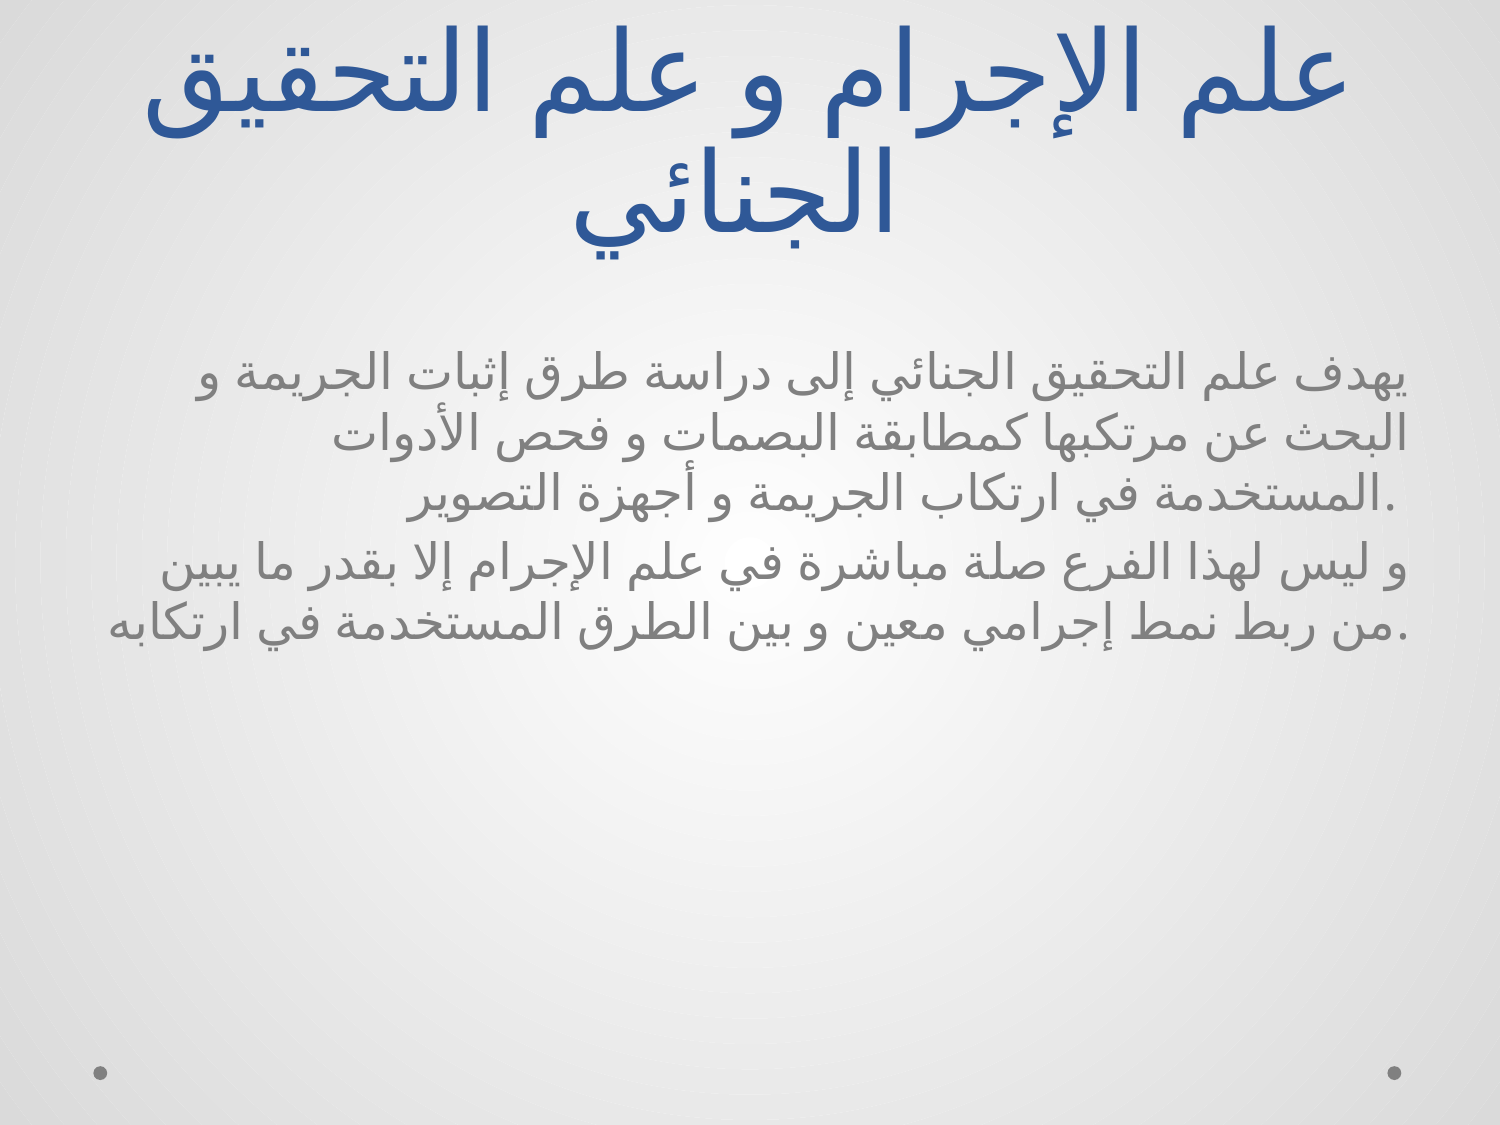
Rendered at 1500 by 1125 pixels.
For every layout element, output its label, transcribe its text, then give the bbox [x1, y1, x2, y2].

title علم الإجرام و علم التحقيق الجنائي [75, 0, 1425, 262]
list يهدف علم التحقيق الجنائي إلى دراسة طرق إثبات الجريمة و البحث عن مرتكبها كمطابقة البصمات و فحص الأدوات المستخدمة في ارتكاب الجريمة و أجهزة التصوير. و ليس لهذا الفرع صلة مباشرة في علم الإجرام إلا بقدر ما يبين من ربط نمط إجرامي معين و بين الطرق المستخدمة في ارتكابه. [75, 262, 1425, 1005]
